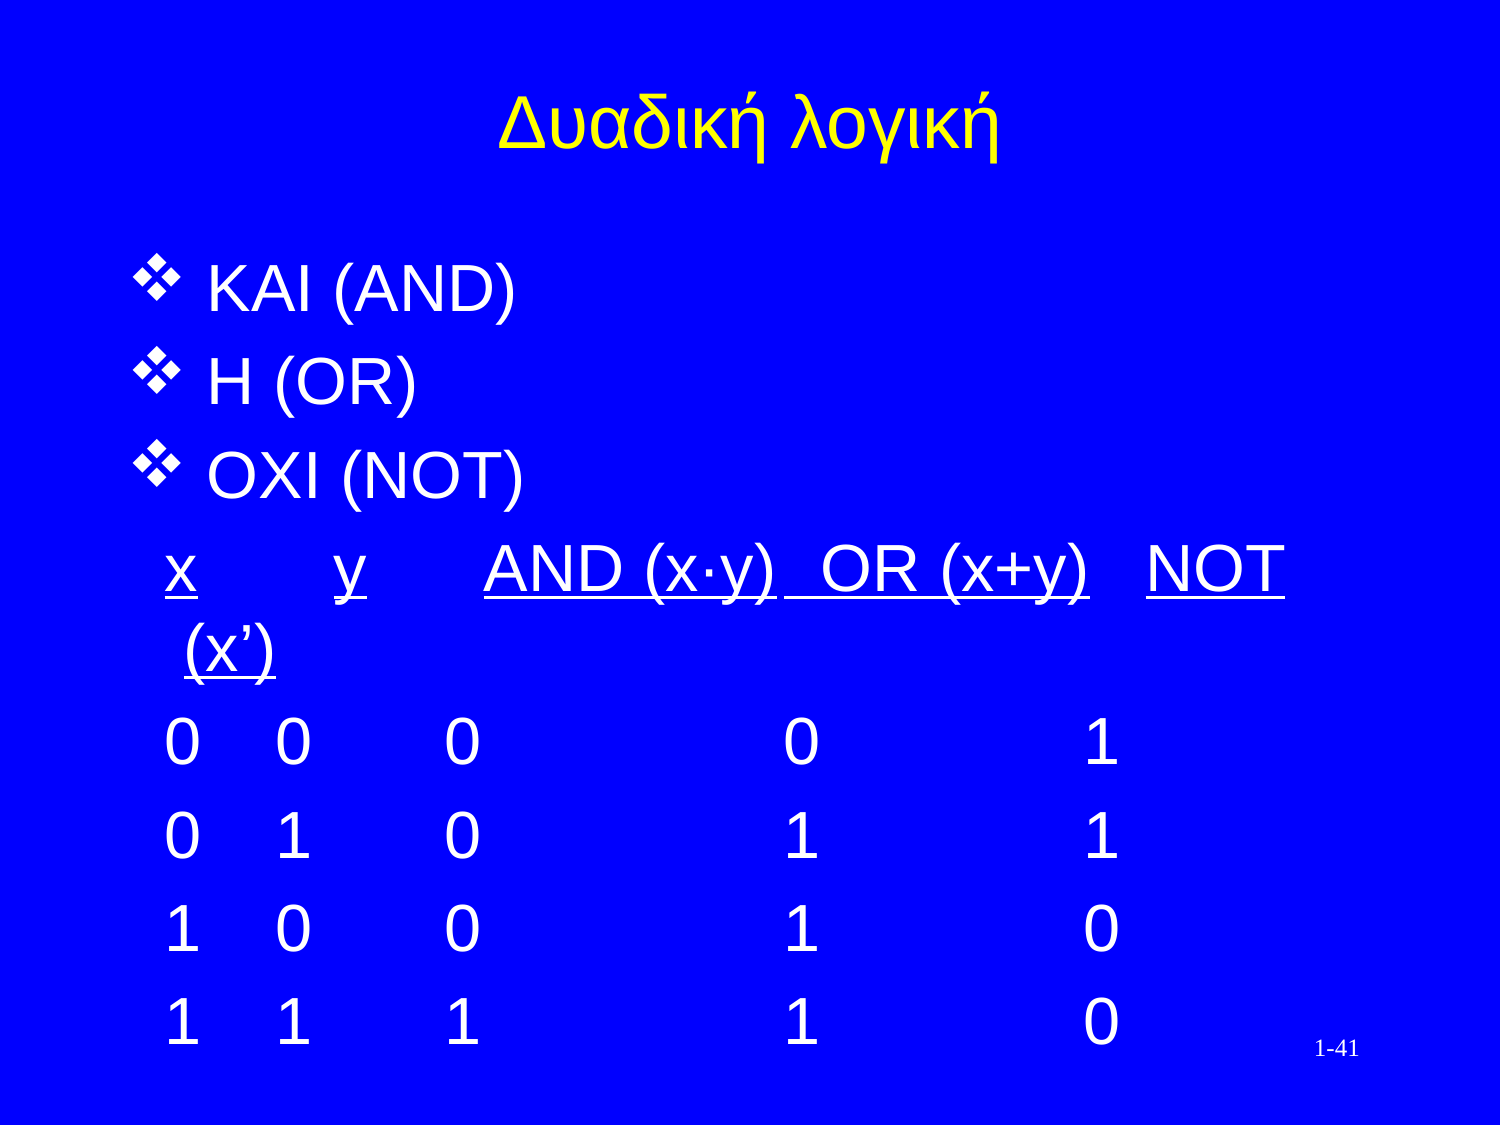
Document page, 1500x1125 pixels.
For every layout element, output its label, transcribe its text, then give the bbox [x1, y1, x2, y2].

list ΚΑΙ (AND) H (ΟR) ΟΧΙ (NOT) x y AND (x·y) OR (x+y) NOT (x’) 0 0 0 0 1 0 1 0 1 1 1 0 0 1 0 1 1 1 1 0 [112, 237, 1388, 1013]
title Δυαδική λογική [112, 24, 1388, 213]
